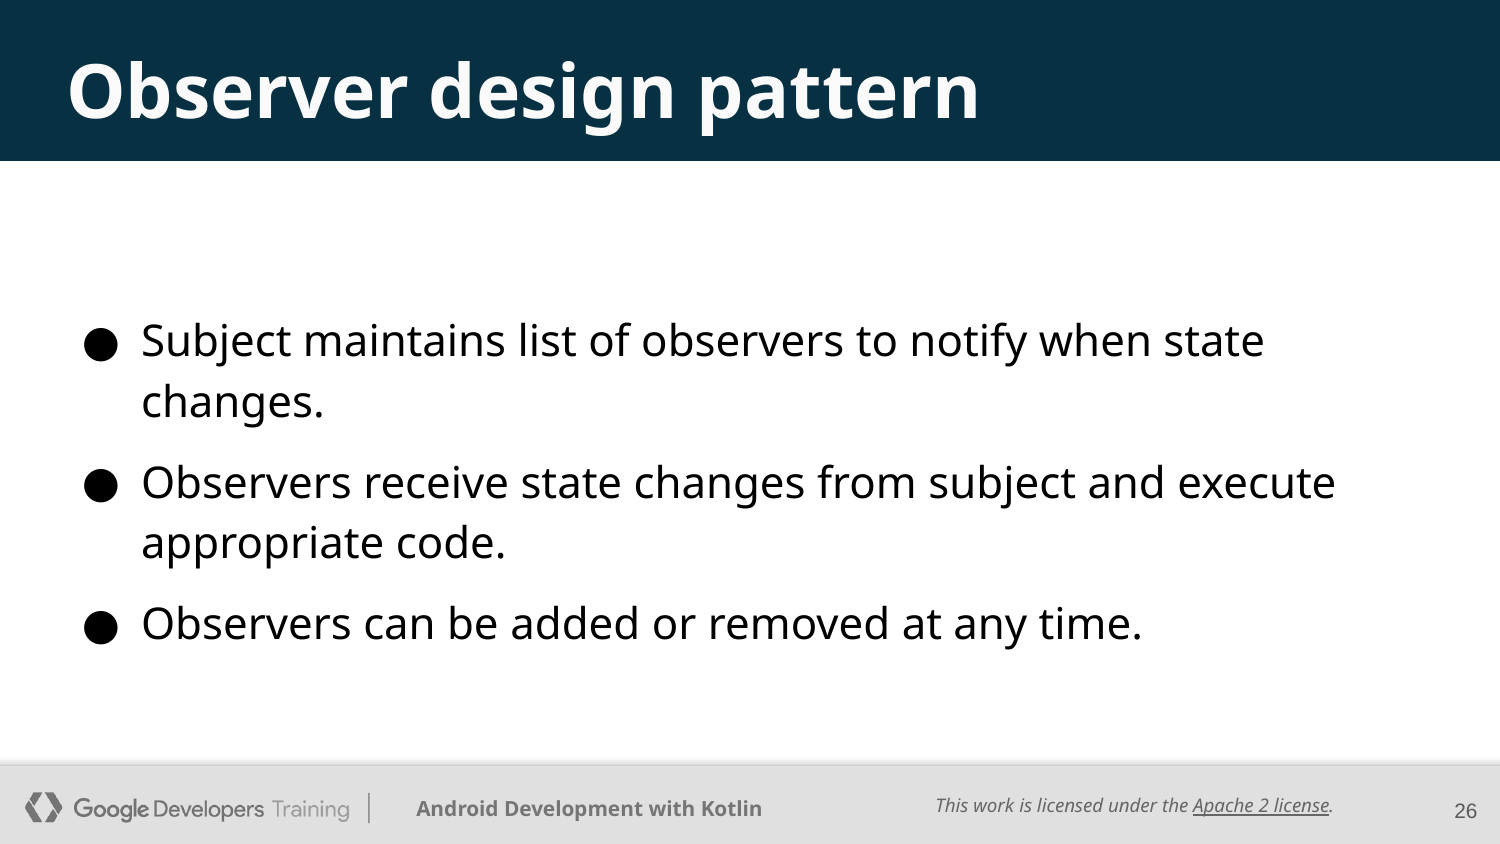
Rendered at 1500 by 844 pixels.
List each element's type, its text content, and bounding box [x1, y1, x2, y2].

slide_number ‹#› [1402, 777, 1493, 842]
title Observer design pattern [51, 28, 1449, 122]
picture [0, 161, 1500, 844]
list Subject maintains list of observers to notify when state changes. Observers receive state changes from subject and execute appropriate code. Observers can be added or removed at any time. [51, 290, 1449, 645]
